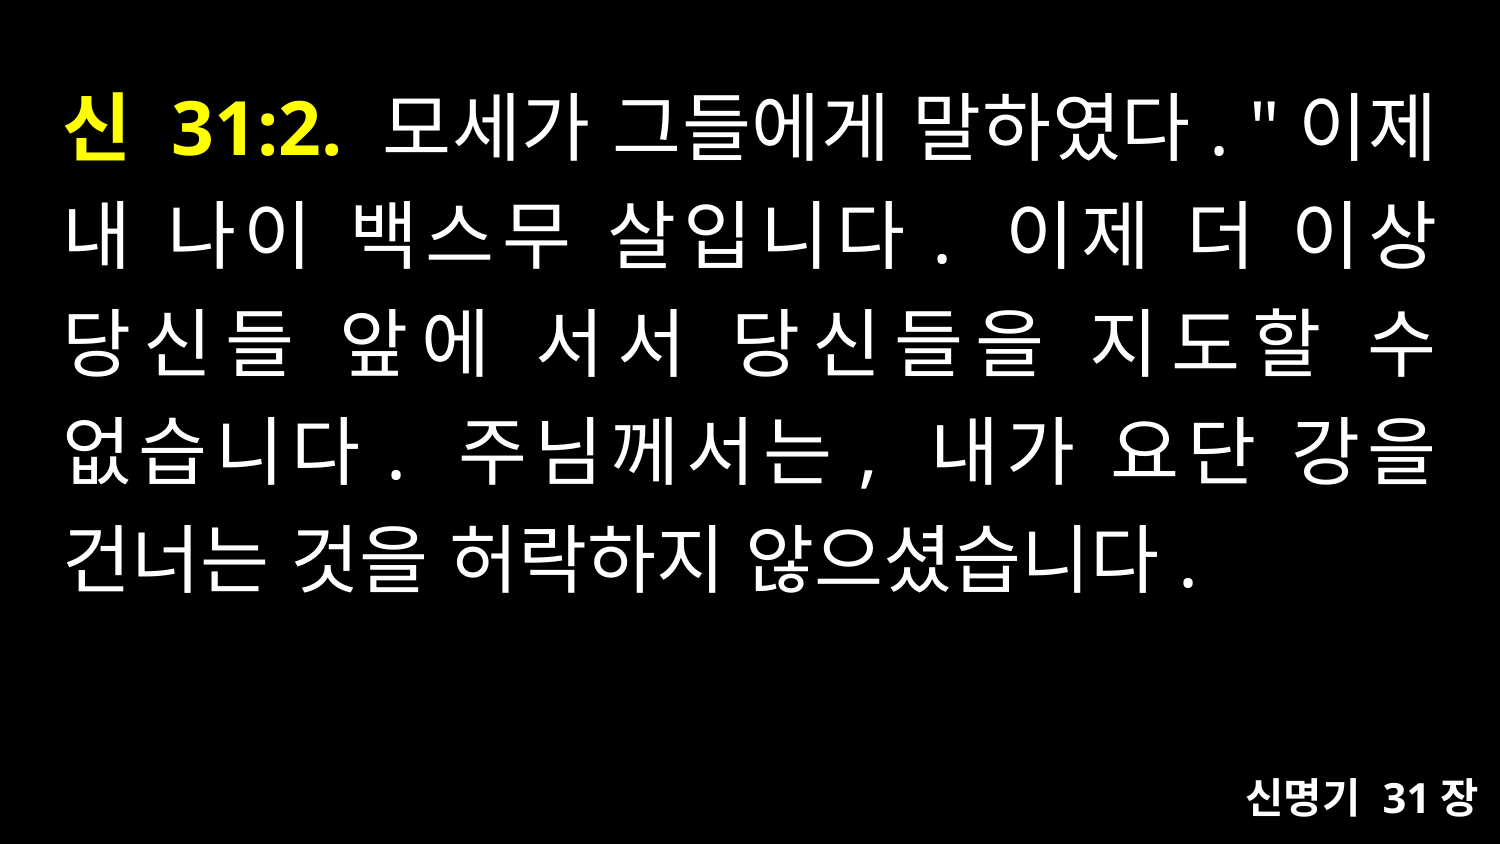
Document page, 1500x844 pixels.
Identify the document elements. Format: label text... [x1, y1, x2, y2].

title 신 31:2. 모세가 그들에게 말하였다. "이제 내 나이 백스무 살입니다. 이제 더 이상 당신들 앞에 서서 당신들을 지도할 수 없습니다. 주님께서는, 내가 요단 강을 건너는 것을 허락하지 않으셨습니다. [0, 0, 1500, 844]
subtitle 신명기 31장 [916, 770, 1500, 844]
